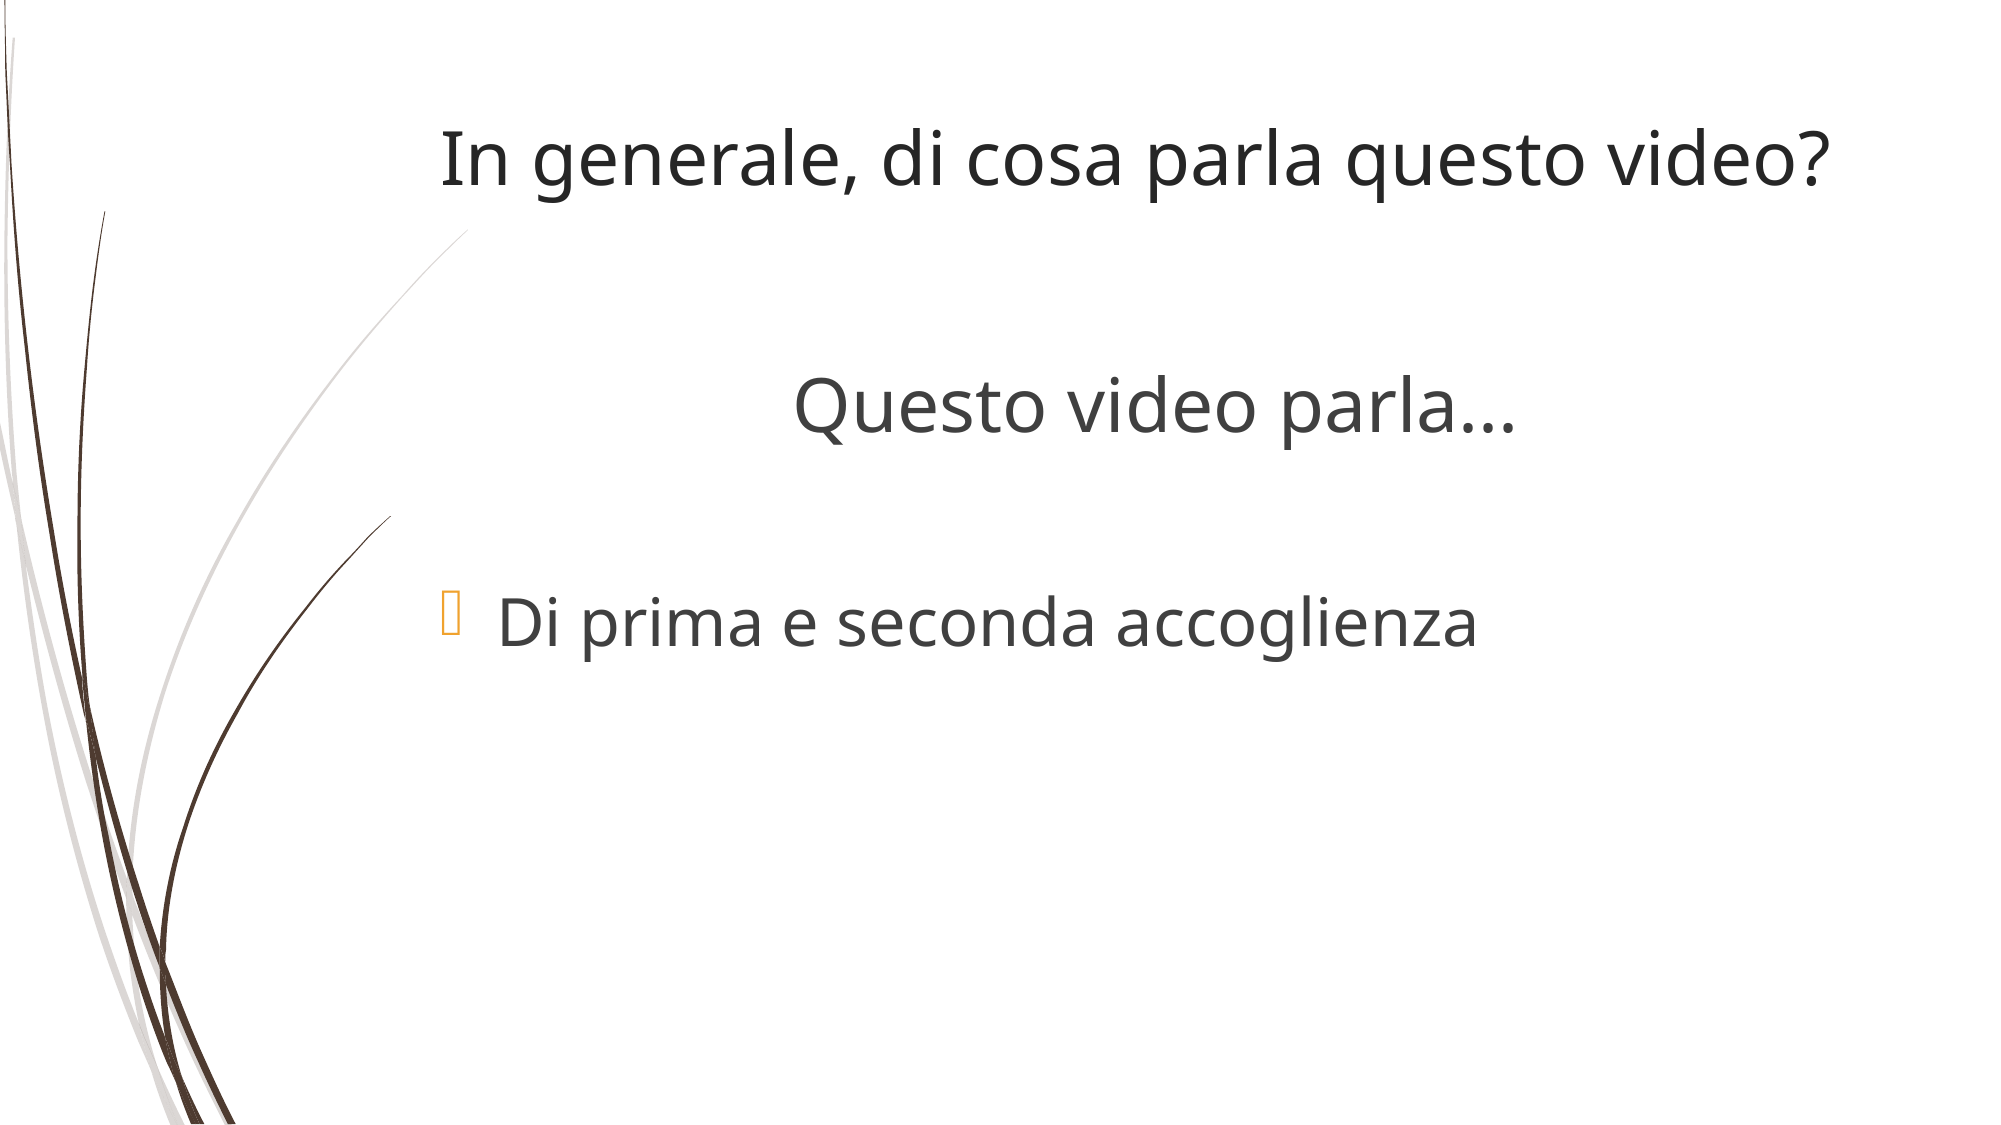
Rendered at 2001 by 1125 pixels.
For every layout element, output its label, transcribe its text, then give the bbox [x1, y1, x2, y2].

list Questo video parla... Di prima e seconda accoglienza [424, 350, 1888, 970]
title In generale, di cosa parla questo video? [425, 102, 1888, 313]
